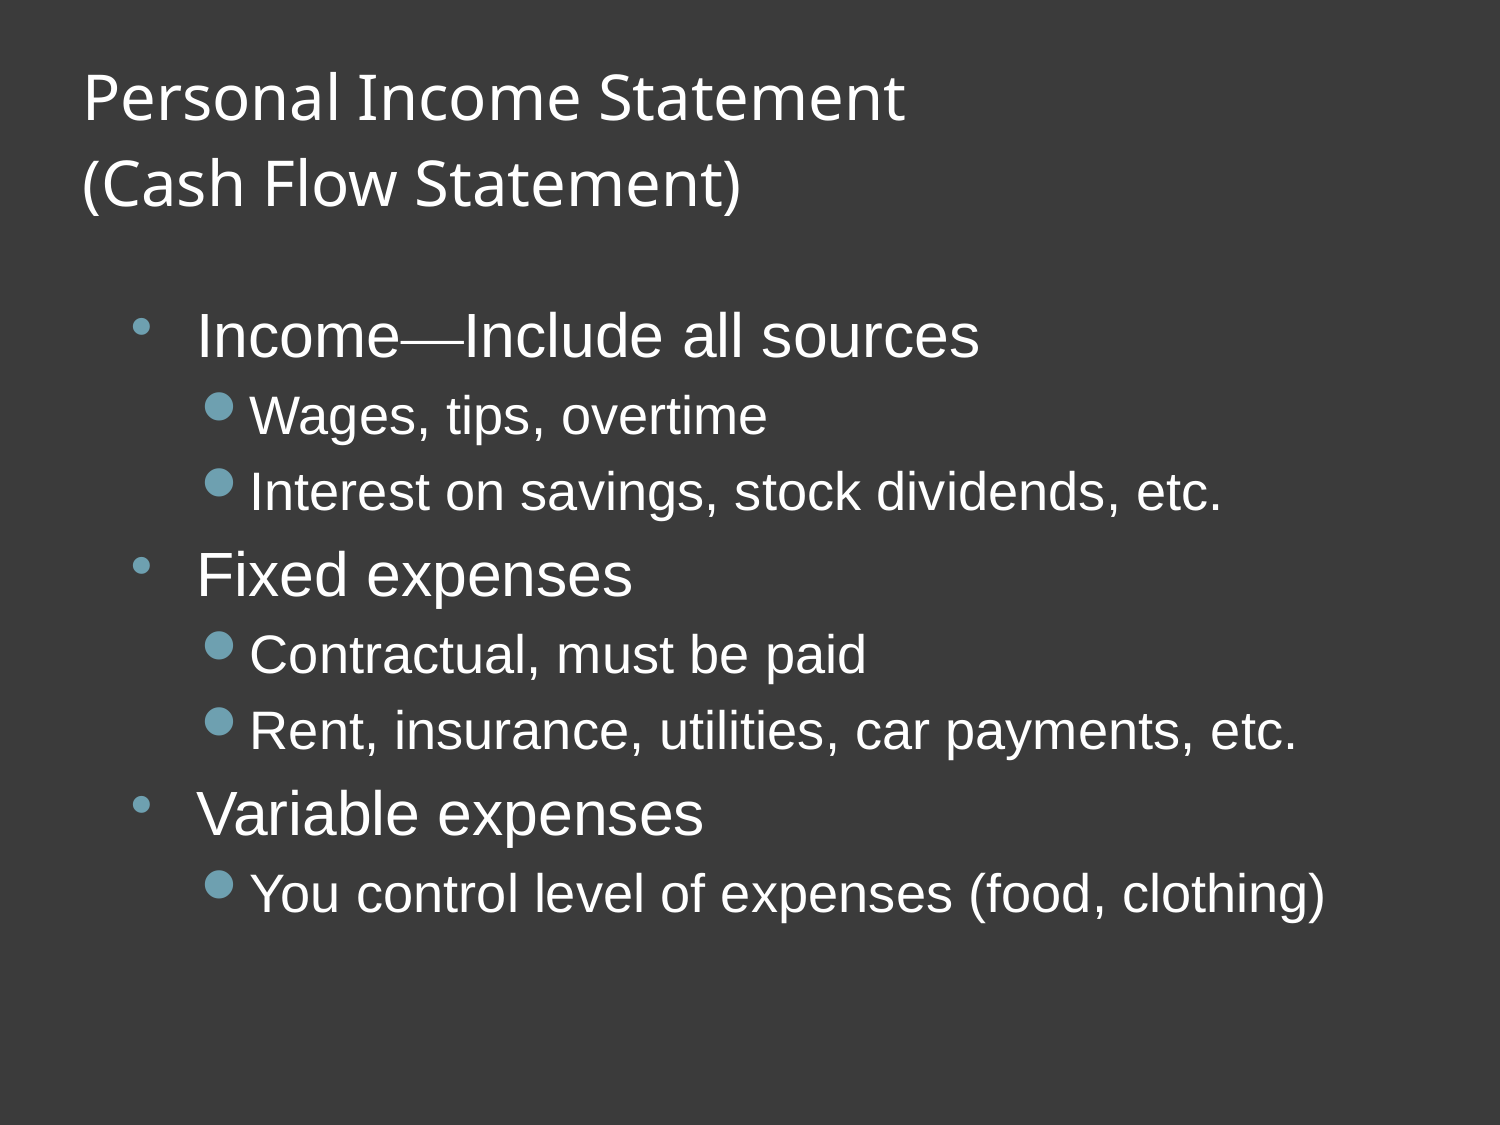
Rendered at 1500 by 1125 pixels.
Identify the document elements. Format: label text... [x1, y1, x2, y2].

title Personal Income Statement (Cash Flow Statement) [75, 45, 1300, 233]
list Income—Include all sources Wages, tips, overtime Interest on savings, stock dividends, etc. Fixed expenses Contractual, must be paid Rent, insurance, utilities, car payments, etc. Variable expenses You control level of expenses (food, clothing) [112, 287, 1388, 950]
